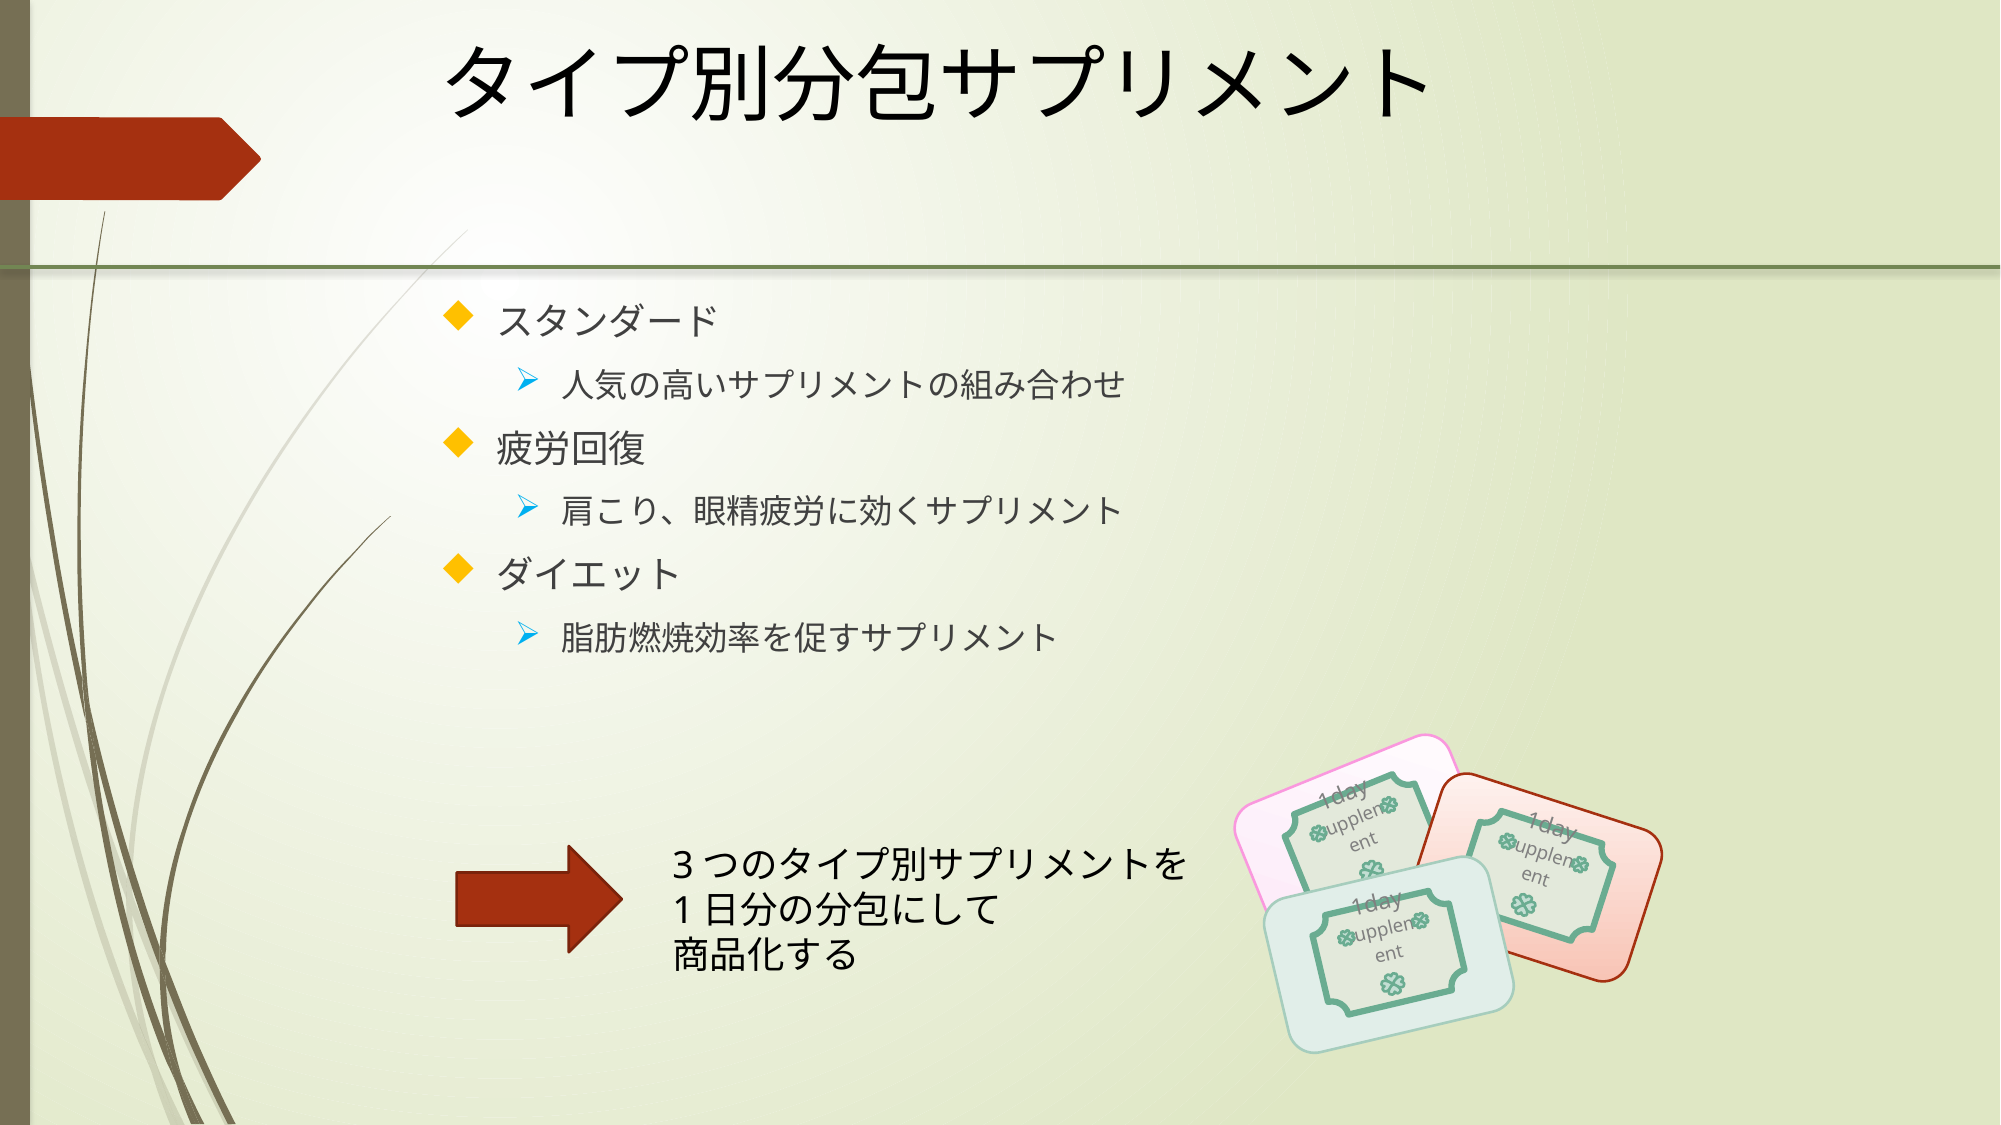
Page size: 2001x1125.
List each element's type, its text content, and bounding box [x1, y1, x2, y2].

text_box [1247, 764, 1651, 1035]
text_box [455, 844, 623, 954]
list スタンダード 人気の高いサプリメントの組み合わせ 疲労回復 肩こり、眼精疲労に効くサプリメント ダイエット 脂肪燃焼効率を促すサプリメント [424, 290, 1888, 958]
title タイプ別分包サプリメント [424, 24, 1887, 235]
text_box 3つのタイプ別サプリメントを 1日分の分包にして 商品化する [657, 834, 1242, 984]
